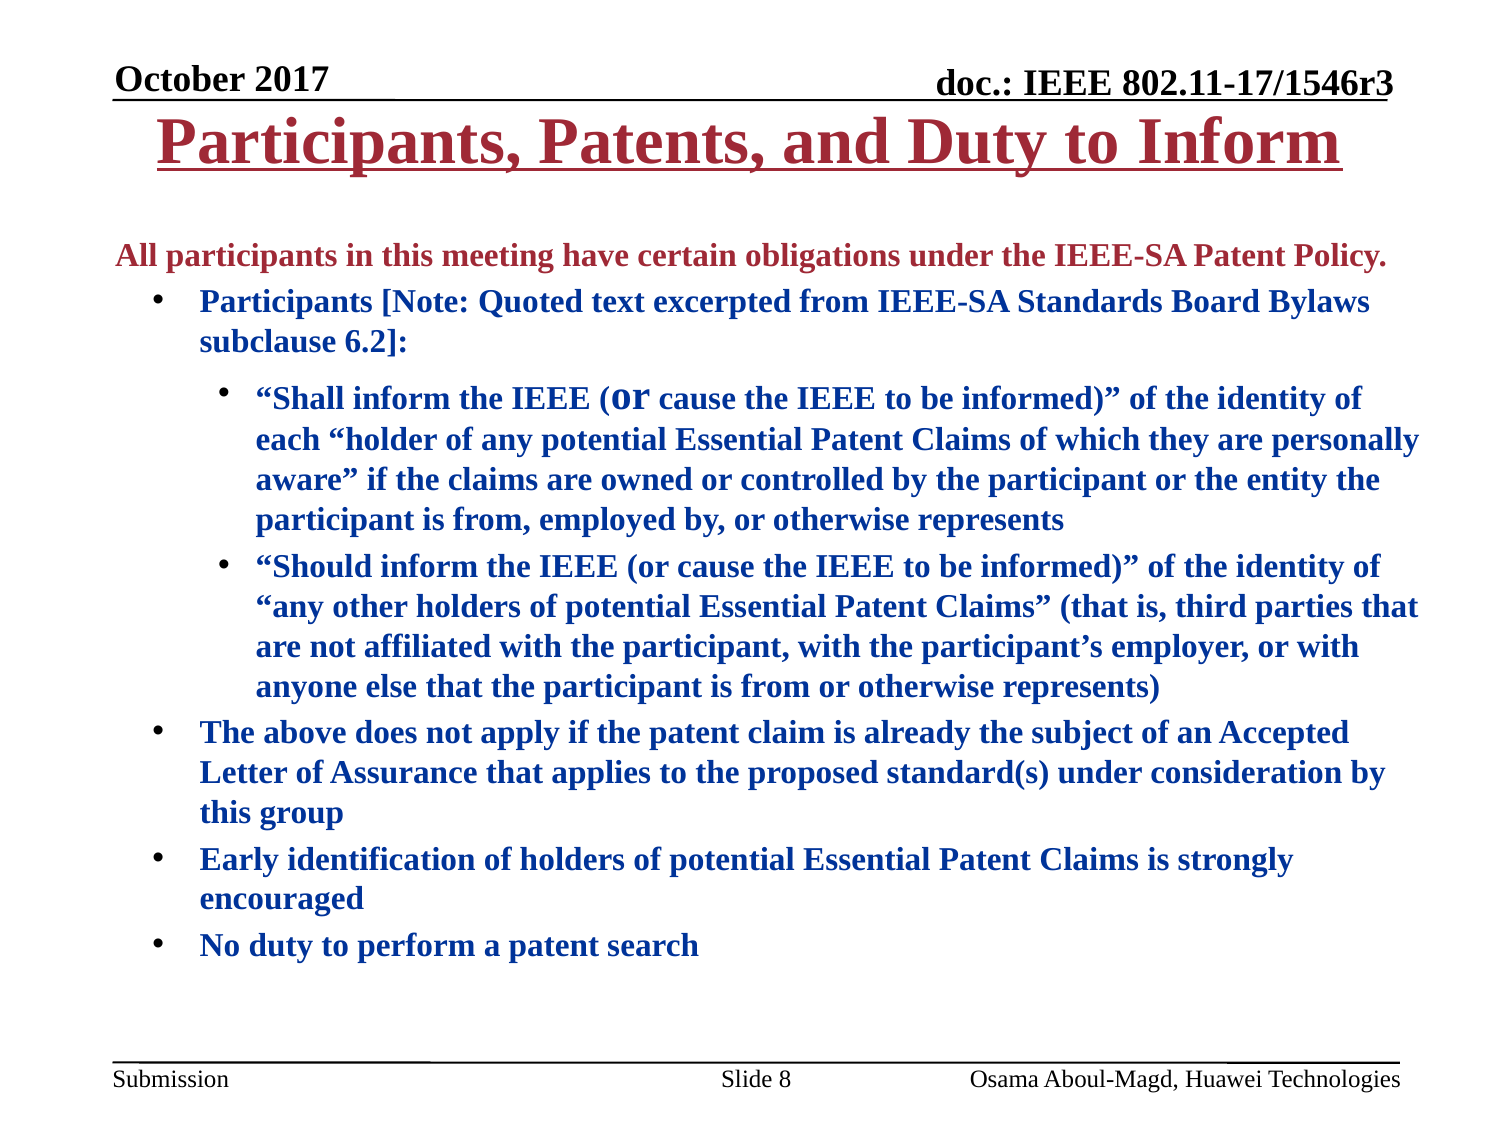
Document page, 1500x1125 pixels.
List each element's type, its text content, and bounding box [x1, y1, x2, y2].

title Participants, Patents, and Duty to Inform [112, 112, 1388, 163]
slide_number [114, 54, 423, 100]
footer Osama Aboul-Magd, Huawei Technologies [878, 1061, 1402, 1093]
list All participants in this meeting have certain obligations under the IEEE-SA Patent Policy. Participants [Note: Quoted text excerpted from IEEE-SA Standards Board Bylaws subclause 6.2]: “Shall inform the IEEE (or cause the IEEE to be informed)” of the identity of each “holder of any potential Essential Patent Claims of which they are personally aware” if the claims are owned or controlled by the participant or the entity the participant is from, employed by, or otherwise represents “Should inform the IEEE (or cause the IEEE to be informed)” of the identity of “any other holders of potential Essential Patent Claims” (that is, third parties that are not affiliated with the participant, with the participant’s employer, or with anyone else that the participant is from or otherwise represents) The above does not apply if the patent claim is already the subject of an Accepted Letter of Assurance that applies to the proposed standard(s) under consideration by this group Early identification of holders of potential Essential Patent Claims is strongly encouraged No duty to perform a patent search [62, 224, 1451, 901]
slide_number Slide 8 [712, 1061, 800, 1123]
